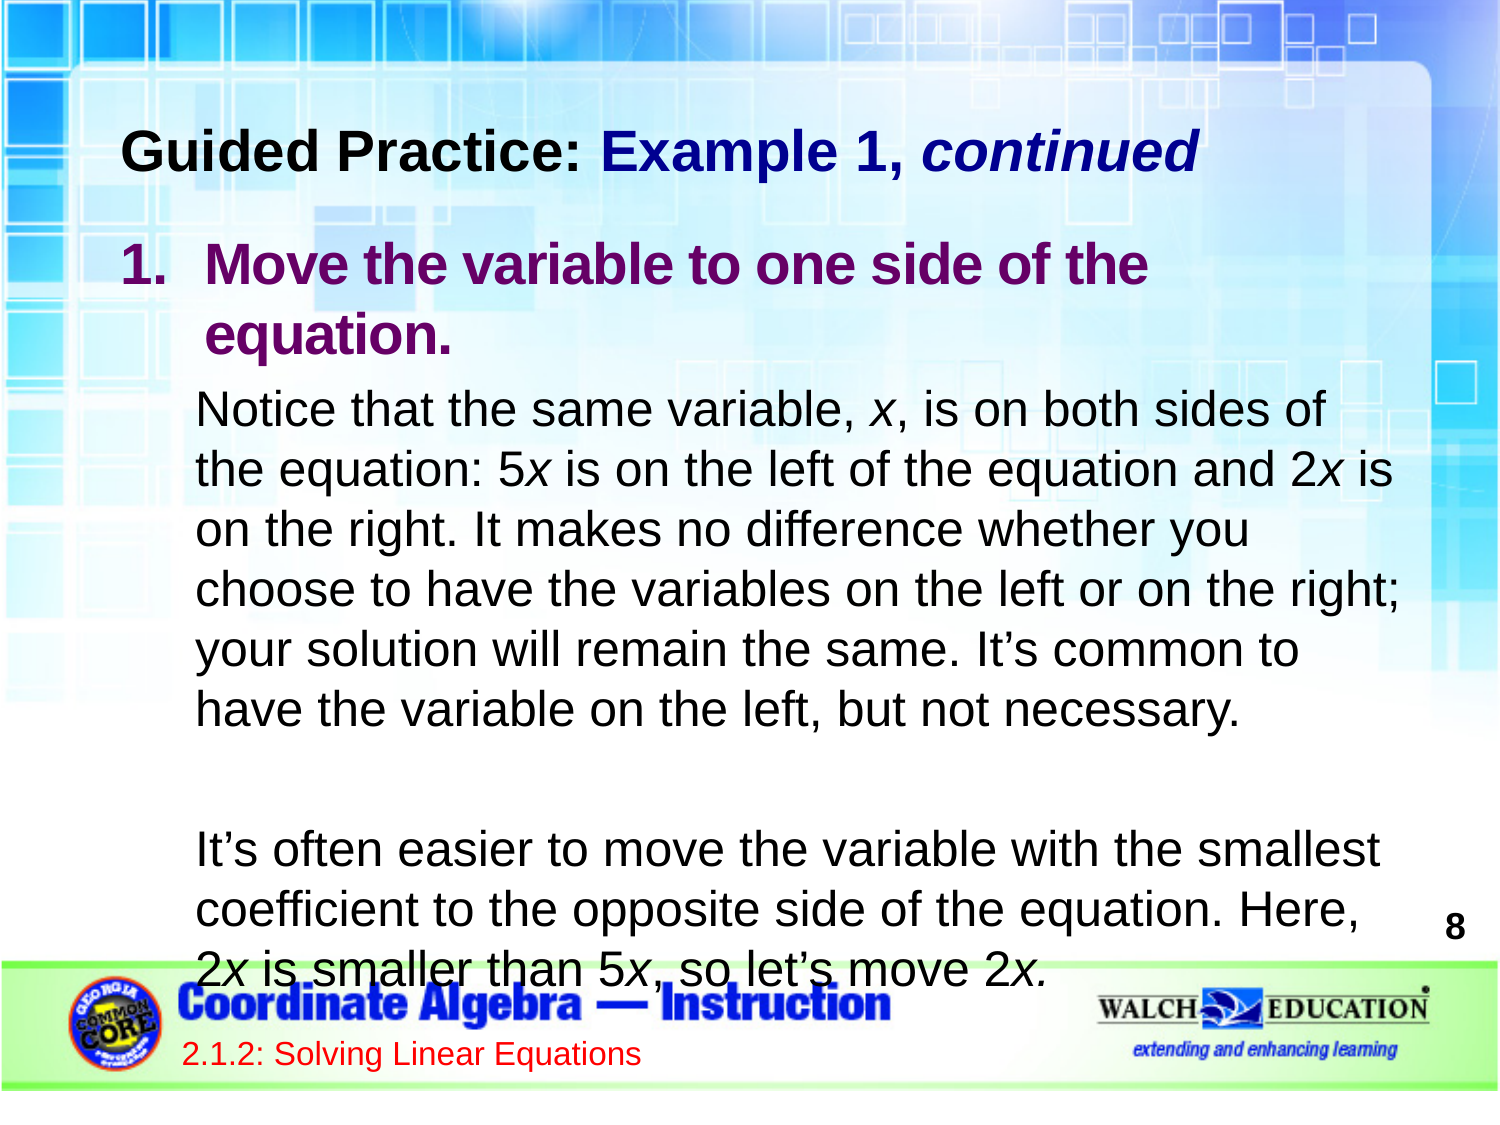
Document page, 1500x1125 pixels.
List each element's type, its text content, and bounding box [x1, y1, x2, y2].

slide_number 8 [1361, 901, 1481, 949]
list 2.1.2: Solving Linear Equations [166, 1024, 1074, 1068]
subtitle Guided Practice: Example 1, continued Move the variable to one side of the equation. Notice that the same variable, x, is on both sides of the equation: 5x is on the left of the equation and 2x is on the right. It makes no difference whether you choose to have the variables on the left or on the right; your solution will remain the same. It’s common to have the variable on the left, but not necessary. It’s often easier to move the variable with the smallest coefficient to the opposite side of the equation. Here, 2x is smaller than 5x, so let’s move 2x. [105, 105, 1419, 902]
picture [1, 0, 1500, 1091]
